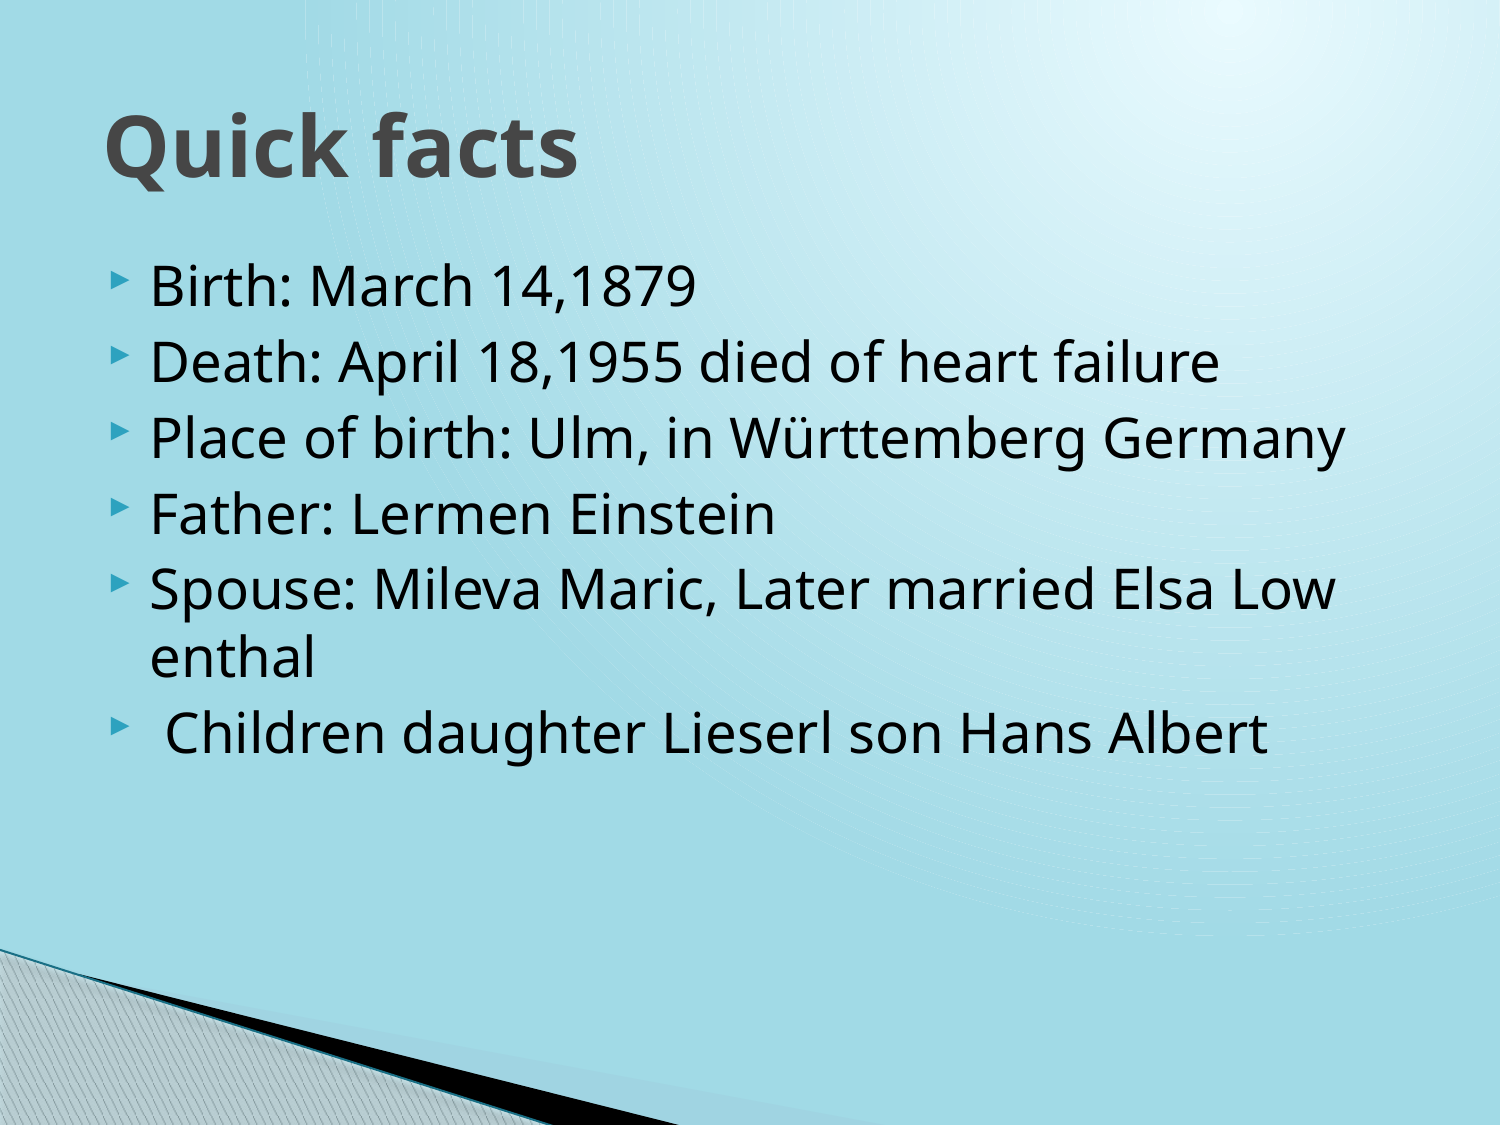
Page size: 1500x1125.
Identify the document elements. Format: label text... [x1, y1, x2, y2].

title Quick facts [87, 50, 1438, 238]
list Birth: March 14,1879 Death: April 18,1955 died of heart failure Place of birth: Ulm, in Württemberg Germany Father: Lermen Einstein Spouse: Mileva Maric, Later married Elsa Low enthal Children daughter Lieserl son Hans Albert [75, 243, 1425, 986]
